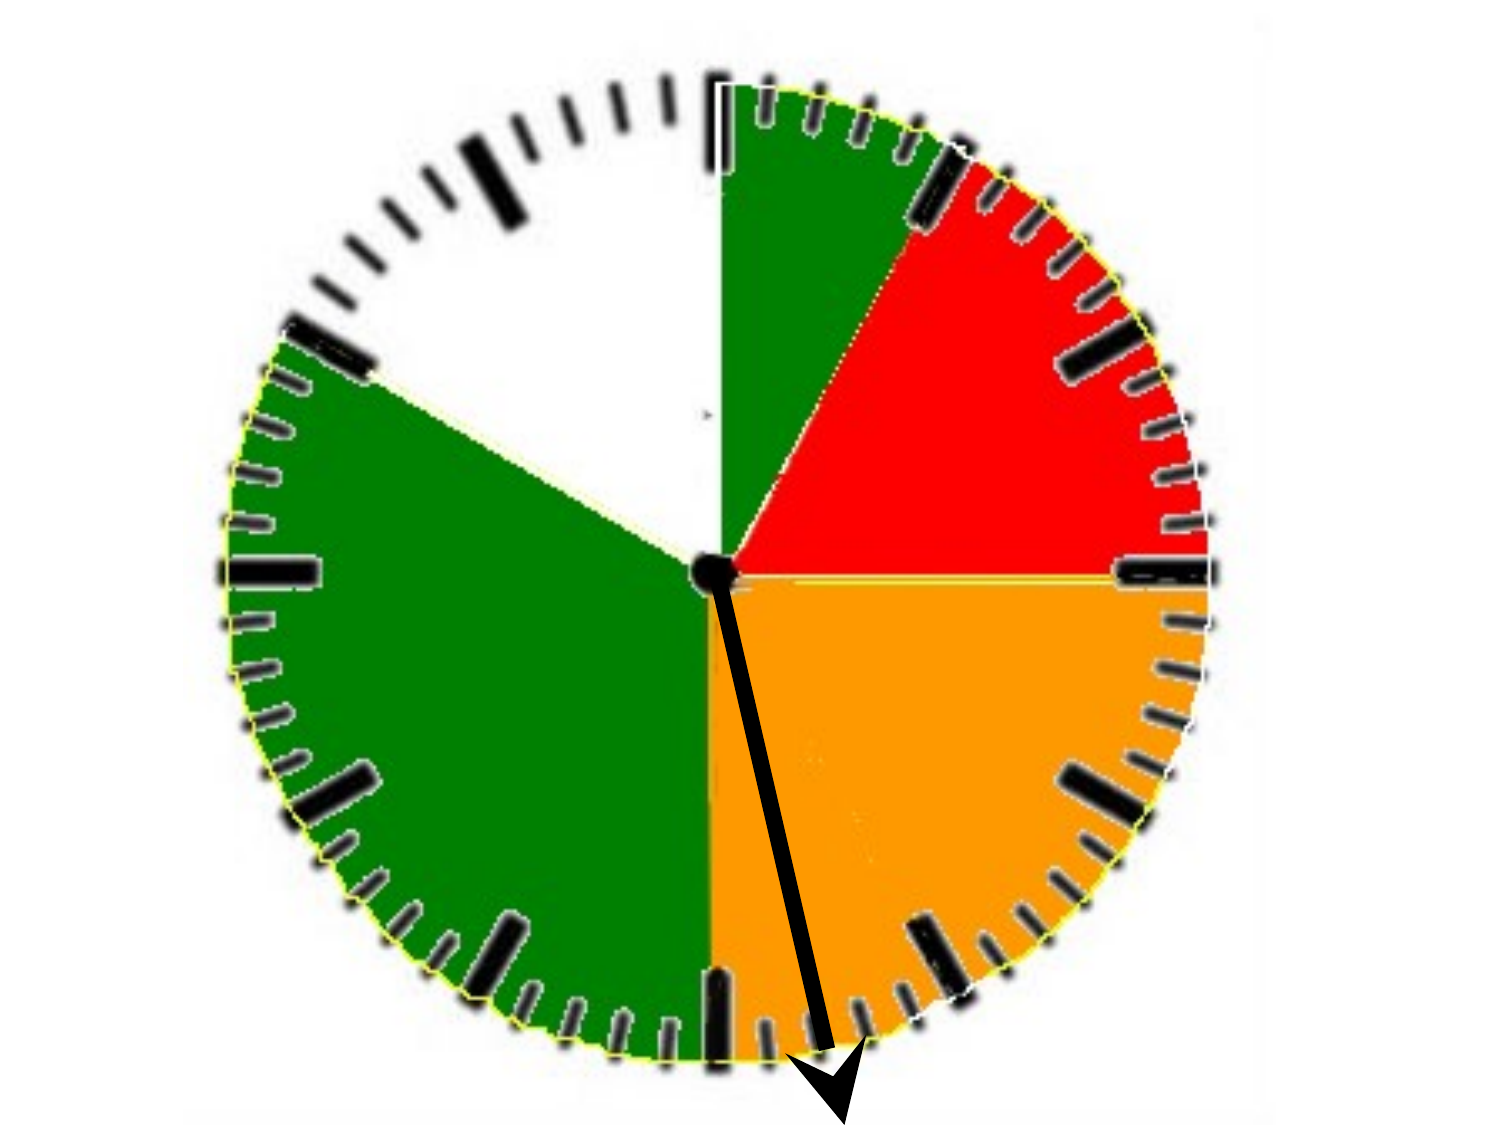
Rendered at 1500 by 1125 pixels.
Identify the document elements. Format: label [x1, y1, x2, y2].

picture [182, 5, 1306, 1125]
text_box [498, 778, 1061, 909]
